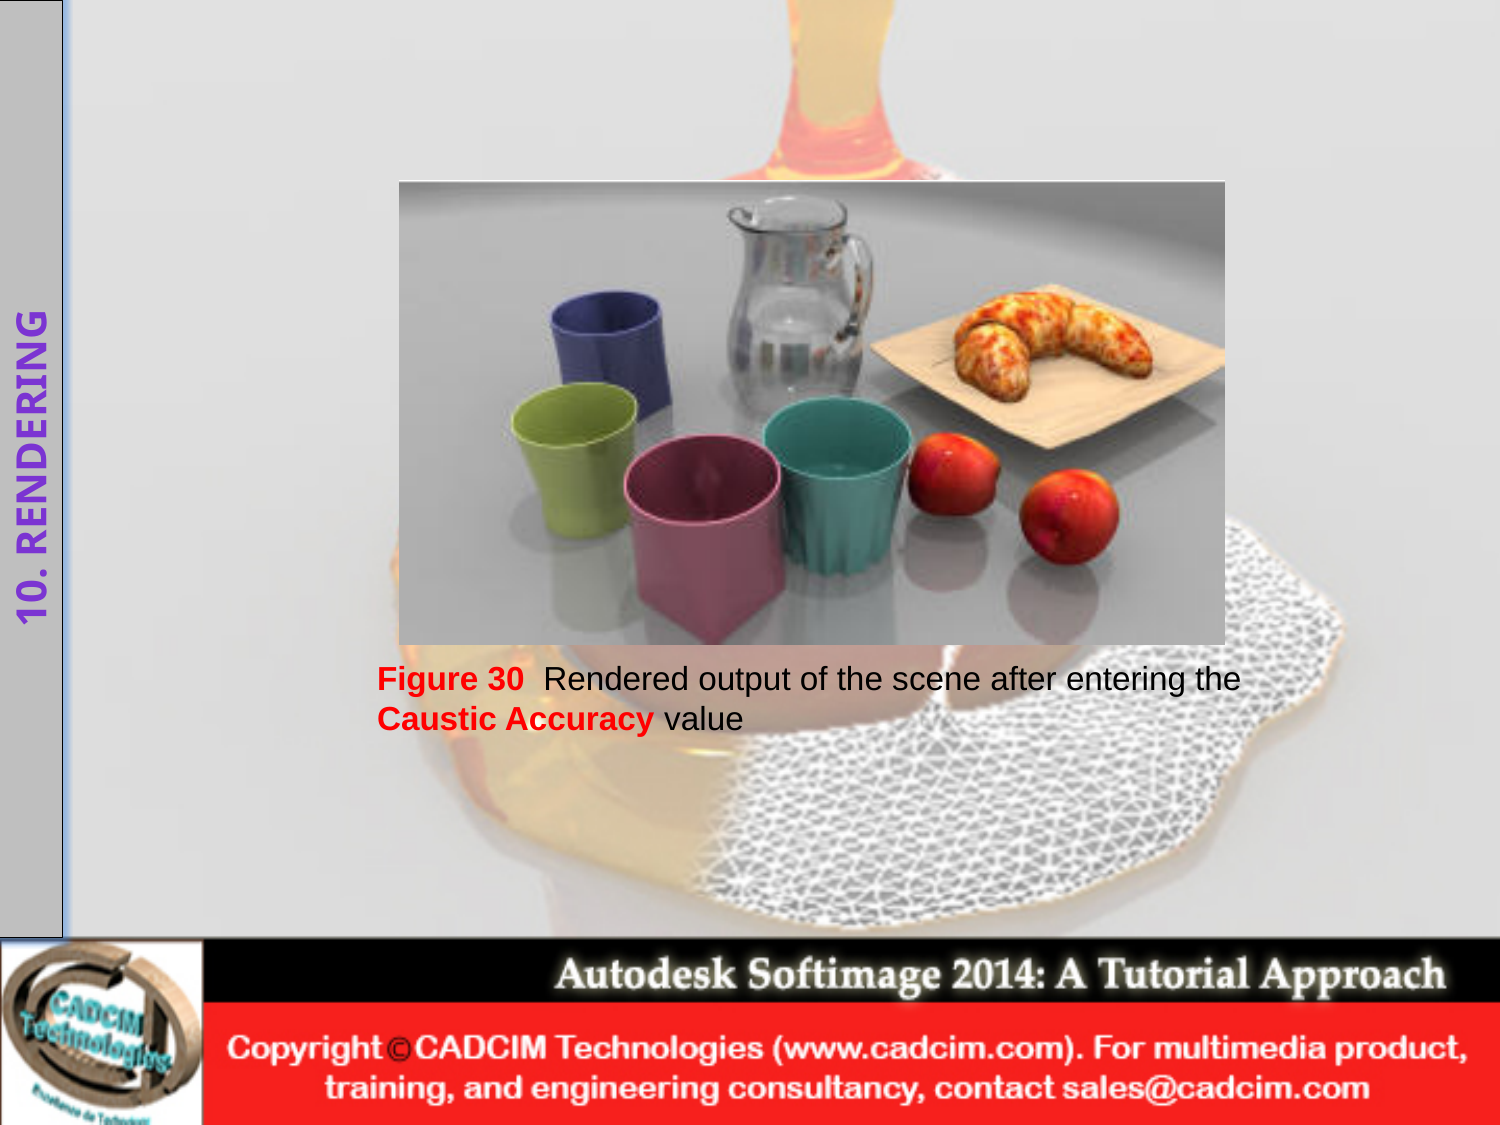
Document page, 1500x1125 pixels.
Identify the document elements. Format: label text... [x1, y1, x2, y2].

text_box Figure 30 Rendered output of the scene after entering the Caustic Accuracy value [362, 649, 1263, 745]
picture [0, 0, 1500, 1125]
